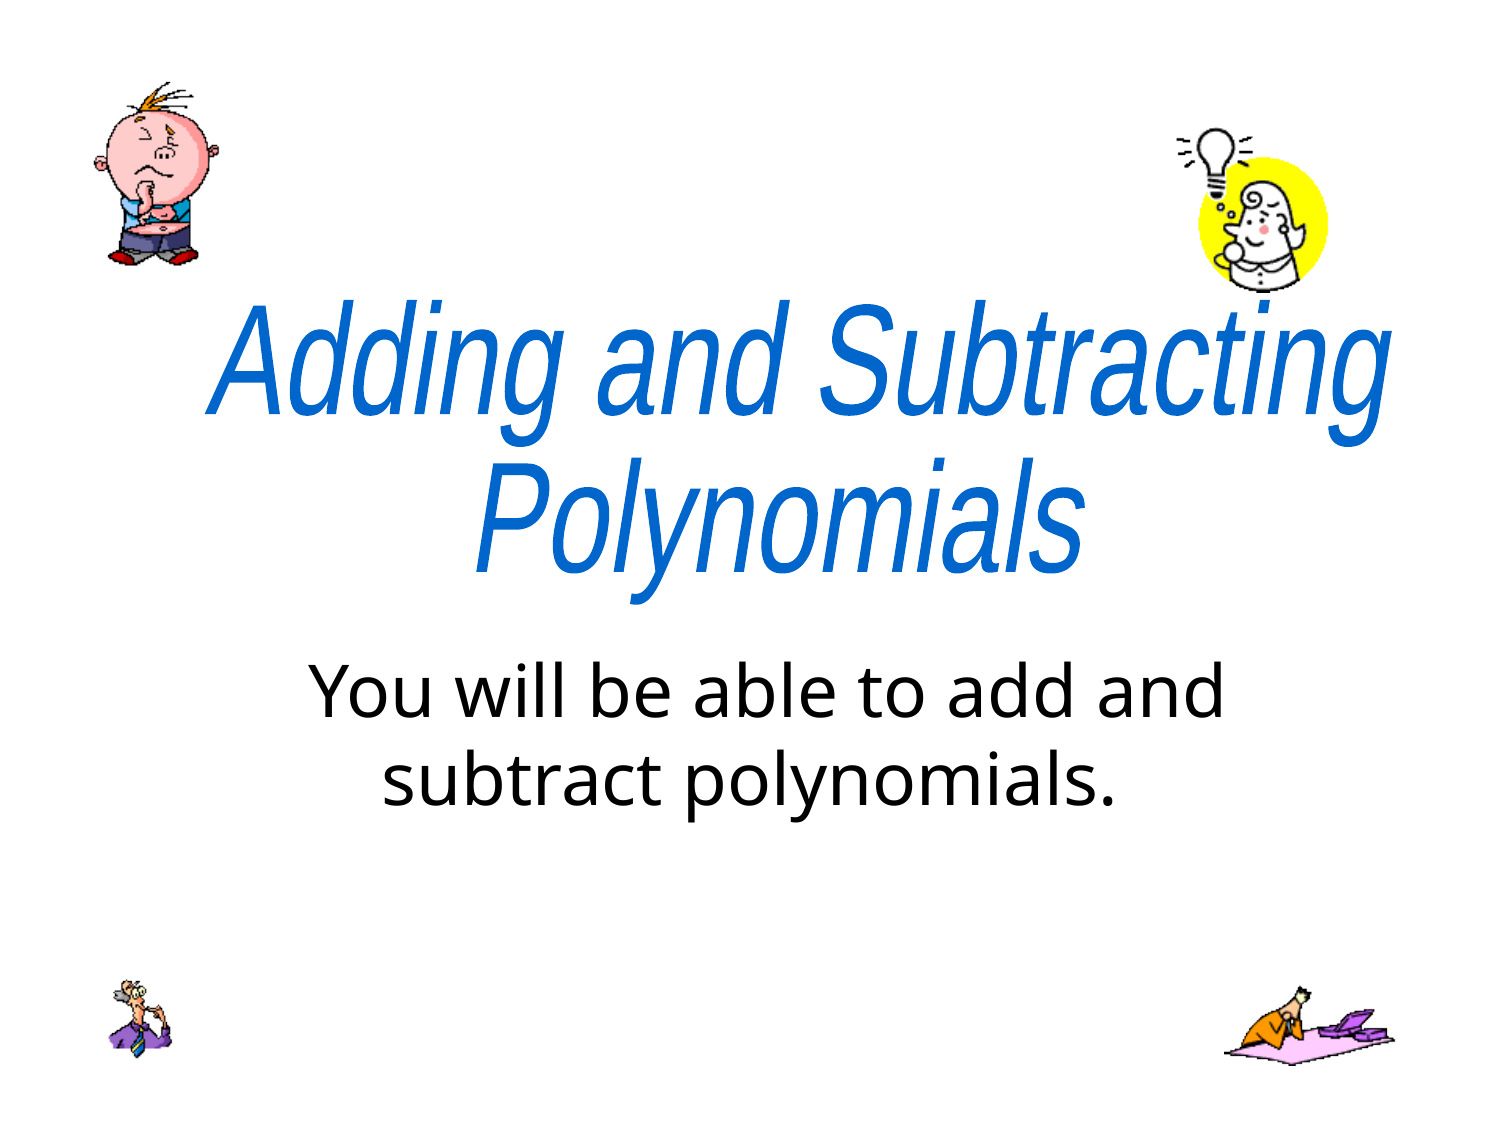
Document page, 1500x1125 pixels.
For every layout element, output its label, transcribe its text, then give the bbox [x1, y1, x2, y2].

picture [1174, 124, 1330, 293]
text_box You will be able to add and subtract polynomials. [212, 637, 1325, 828]
picture [74, 49, 246, 269]
picture [99, 899, 174, 1063]
picture [1224, 924, 1397, 1066]
